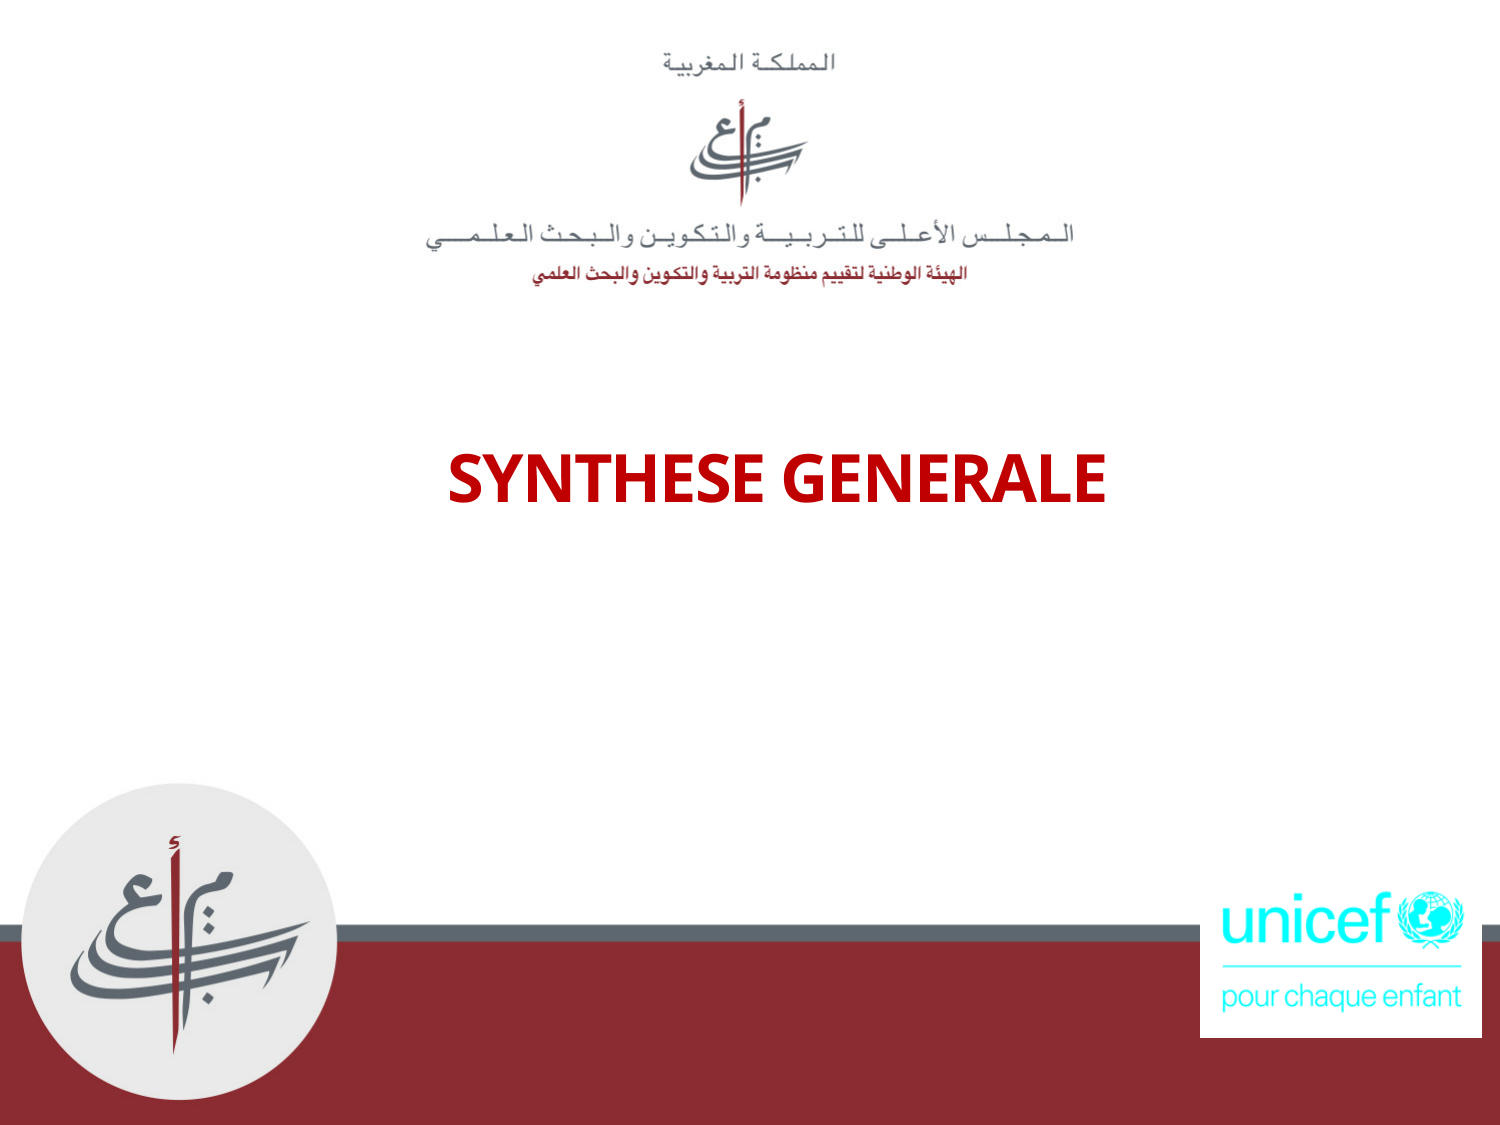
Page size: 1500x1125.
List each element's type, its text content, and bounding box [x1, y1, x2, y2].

picture [0, 0, 1500, 1125]
text_box SYNTHESE GENERALE [35, 187, 1500, 507]
